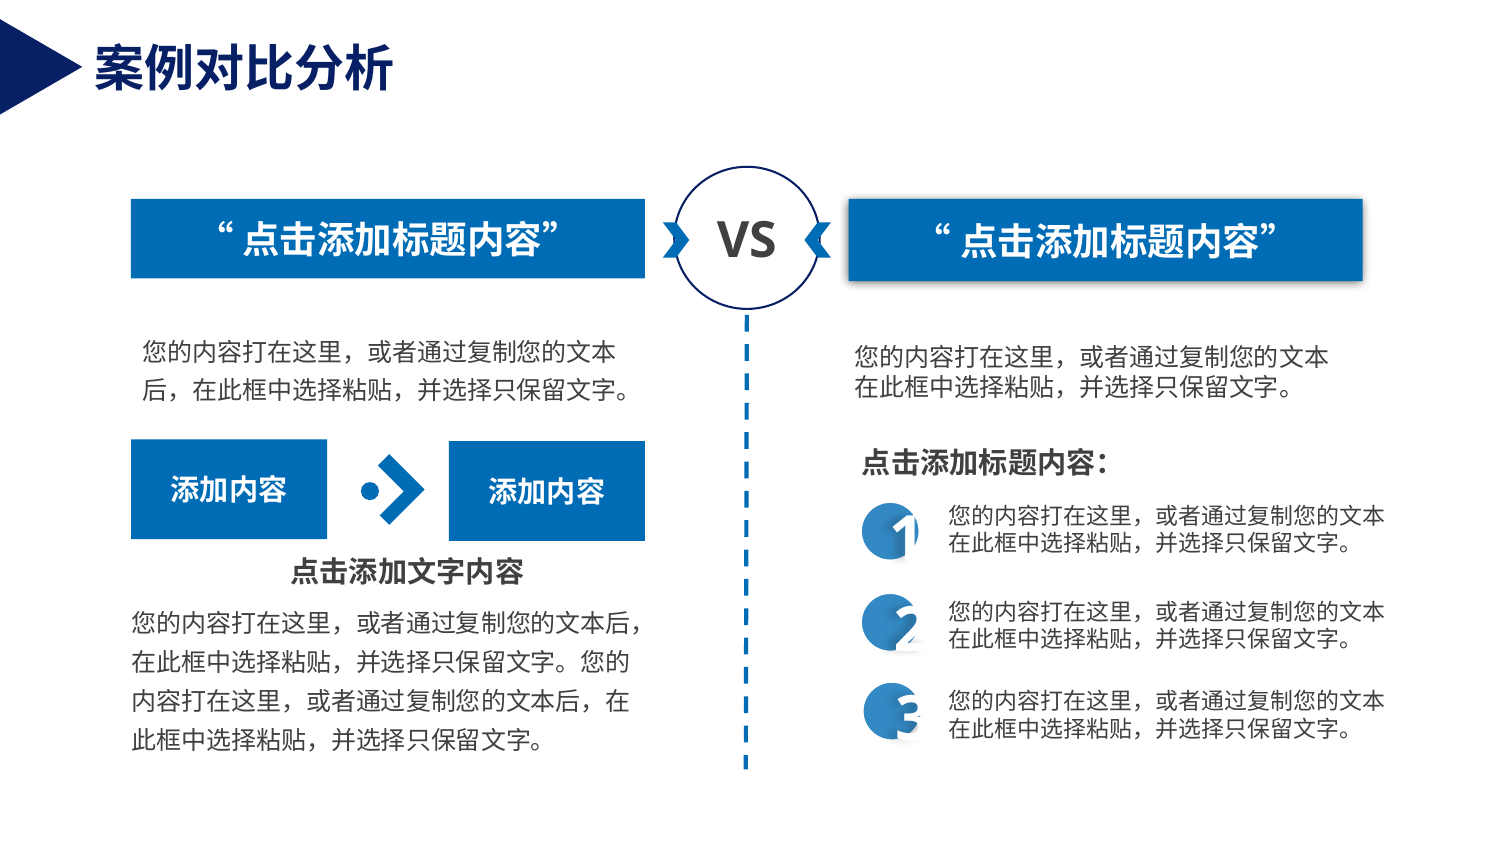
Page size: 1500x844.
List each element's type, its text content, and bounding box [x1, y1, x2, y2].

text_box 您的内容打在这里，或者通过复制您的文本后，在此框中选择粘贴，并选择只保留文字。您的内容打在这里，或者通过复制您的文本后，在此框中选择粘贴，并选择只保留文字。 [120, 593, 646, 761]
text_box 您的内容打在这里，或者通过复制您的文本 在此框中选择粘贴，并选择只保留文字。 [843, 335, 1375, 407]
text_box 添加内容 [131, 439, 328, 540]
text_box [0, 19, 83, 115]
text_box 点击添加文字内容 [279, 547, 536, 594]
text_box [856, 490, 924, 581]
text_box 您的内容打在这里，或者通过复制您的文本后，在此框中选择粘贴，并选择只保留文字。 [130, 321, 645, 411]
text_box 案例对比分析 [79, 29, 410, 105]
text_box 您的内容打在这里，或者通过复制您的文本 在此框中选择粘贴，并选择只保留文字。 [937, 681, 1403, 748]
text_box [131, 166, 1363, 309]
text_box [856, 581, 924, 673]
text_box 添加内容 [448, 441, 645, 541]
text_box 您的内容打在这里，或者通过复制您的文本 在此框中选择粘贴，并选择只保留文字。 [937, 495, 1403, 562]
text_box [360, 464, 415, 515]
text_box 您的内容打在这里，或者通过复制您的文本 在此框中选择粘贴，并选择只保留文字。 [937, 591, 1403, 658]
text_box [858, 670, 926, 762]
text_box 点击添加标题内容： [850, 438, 1205, 485]
